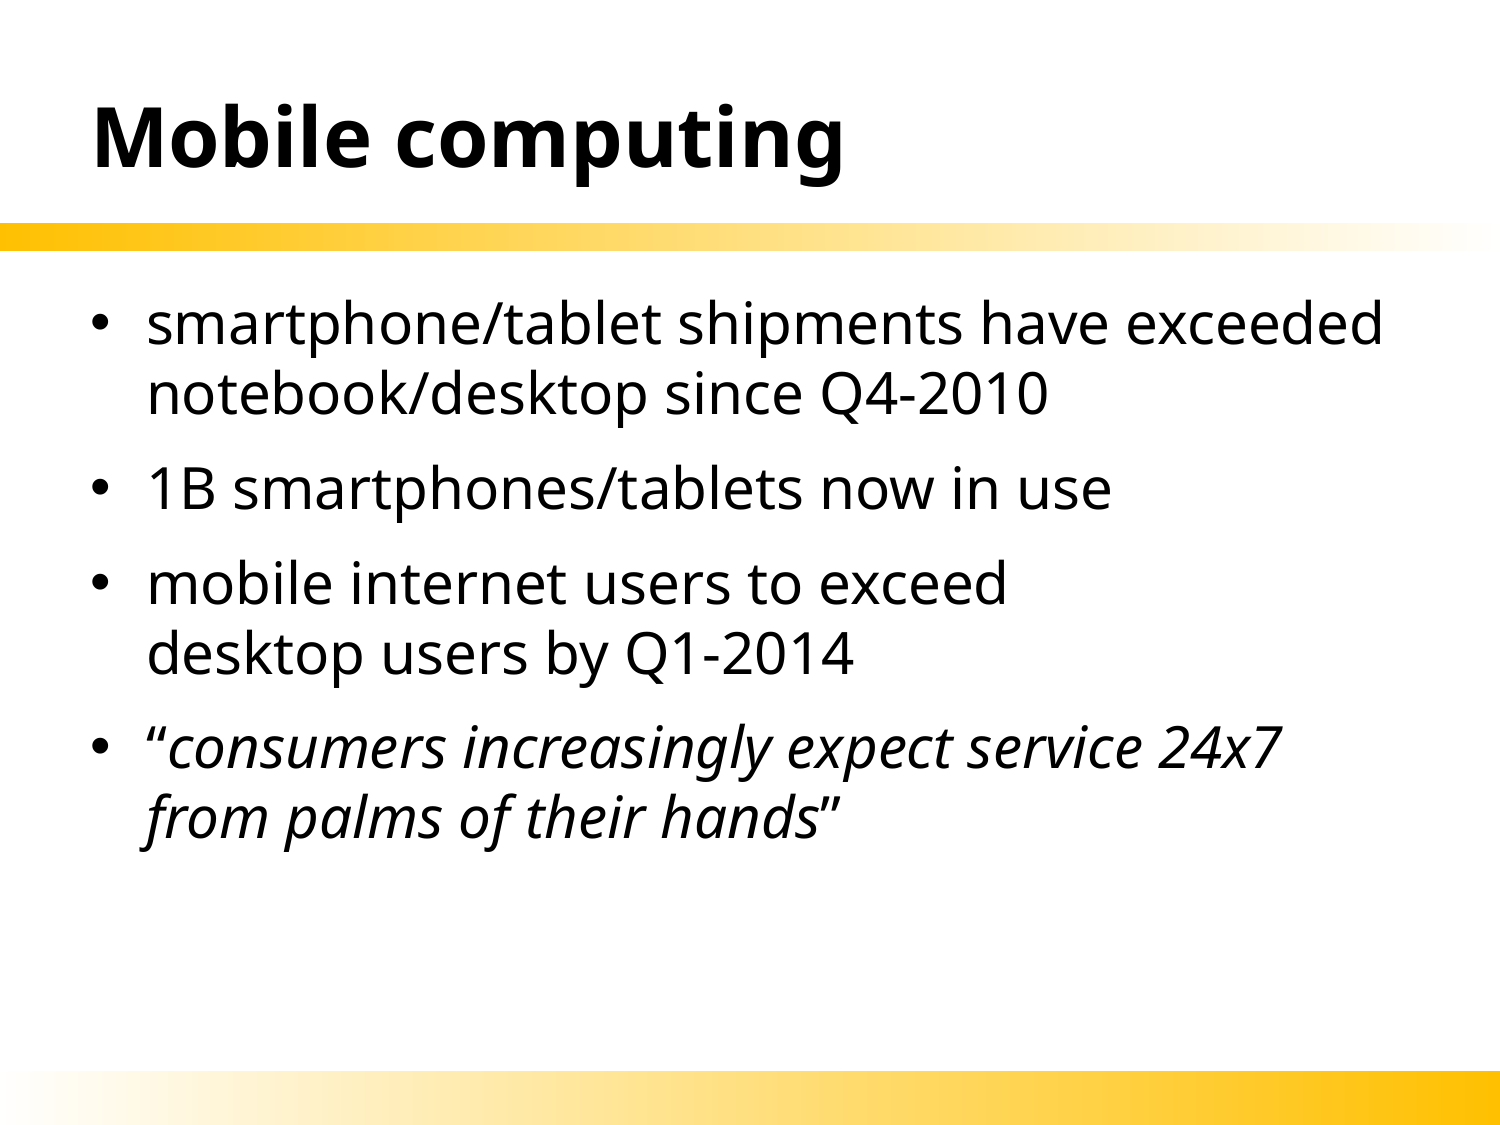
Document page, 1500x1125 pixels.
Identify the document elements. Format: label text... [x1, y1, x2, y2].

list smartphone/tablet shipments have exceeded notebook/desktop since Q4-2010 1B smartphones/tablets now in use mobile internet users to exceed desktop users by Q1-2014 “consumers increasingly expect service 24x7 from palms of their hands” [75, 278, 1425, 1005]
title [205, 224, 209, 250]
table_header Type [1113, 1072, 1118, 1125]
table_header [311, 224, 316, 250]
title Mobile computing [75, 45, 1425, 224]
table_header Product Name [1172, 1072, 1177, 1125]
table_header Type [293, 224, 298, 250]
